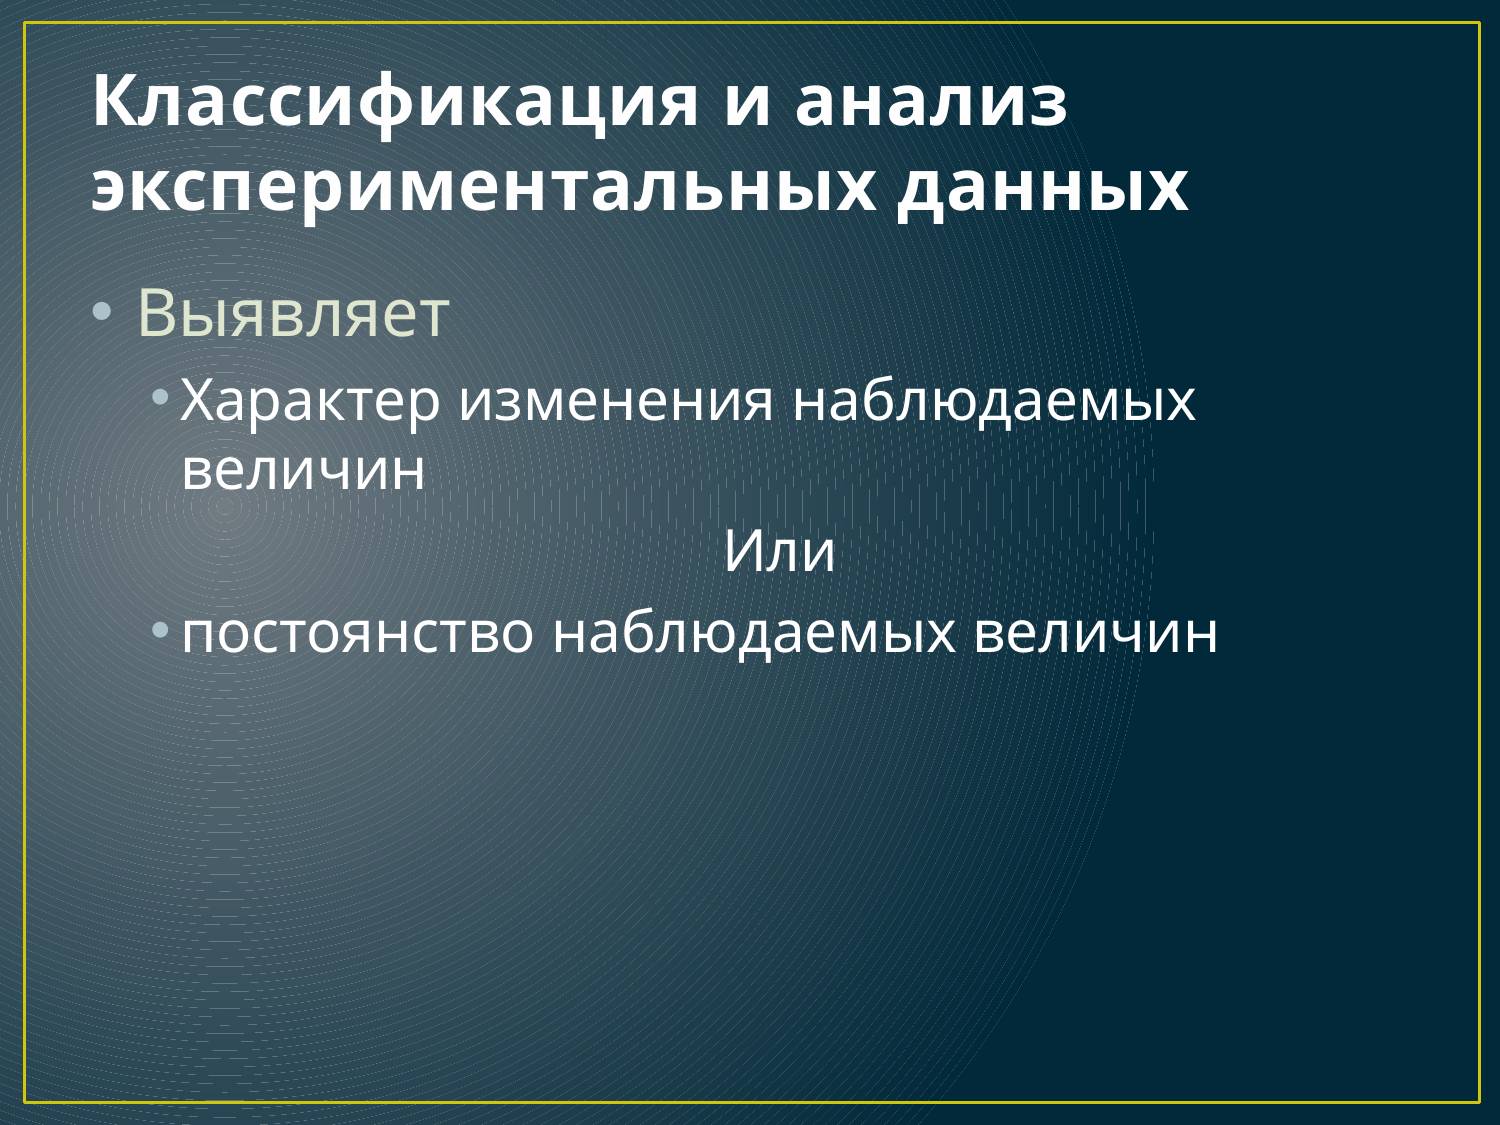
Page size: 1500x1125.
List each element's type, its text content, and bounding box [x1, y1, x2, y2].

list Выявляет Характер изменения наблюдаемых величин Или постоянство наблюдаемых величин [75, 262, 1425, 1005]
title Классификация и анализ экспериментальных данных [75, 45, 1425, 233]
